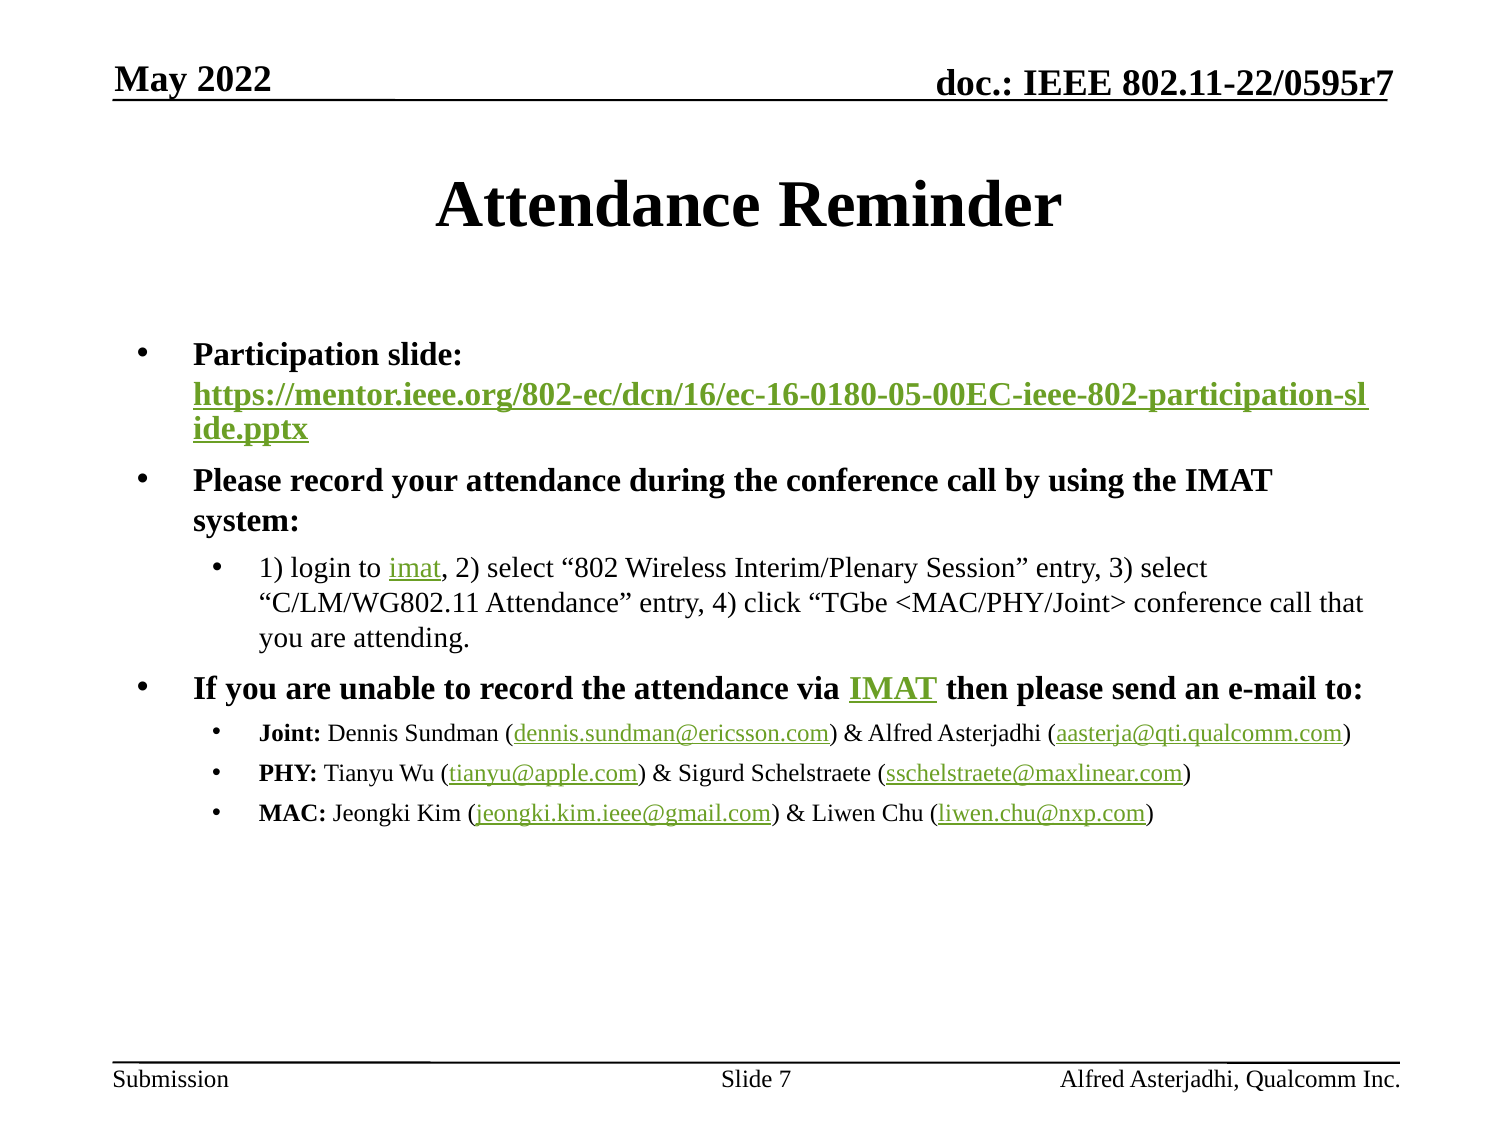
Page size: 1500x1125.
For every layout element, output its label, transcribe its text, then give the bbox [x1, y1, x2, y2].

title Attendance Reminder [112, 112, 1388, 288]
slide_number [114, 54, 423, 100]
list Participation slide: https://mentor.ieee.org/802-ec/dcn/16/ec-16-0180-05-00EC-ieee-802-participation-slide.pptx Please record your attendance during the conference call by using the IMAT system: 1) login to imat, 2) select “802 Wireless Interim/Plenary Session” entry, 3) select “C/LM/WG802.11 Attendance” entry, 4) click “TGbe <MAC/PHY/Joint> conference call that you are attending. If you are unable to record the attendance via IMAT then please send an e-mail to: Joint: Dennis Sundman (dennis.sundman@ericsson.com) & Alfred Asterjadhi (aasterja@qti.qualcomm.com) PHY: Tianyu Wu (tianyu@apple.com) & Sigurd Schelstraete (sschelstraete@maxlinear.com) MAC: Jeongki Kim (jeongki.kim.ieee@gmail.com) & Liwen Chu (liwen.chu@nxp.com) [112, 324, 1388, 1063]
footer Alfred Asterjadhi, Qualcomm Inc. [878, 1061, 1402, 1093]
slide_number Slide 7 [712, 1061, 800, 1123]
